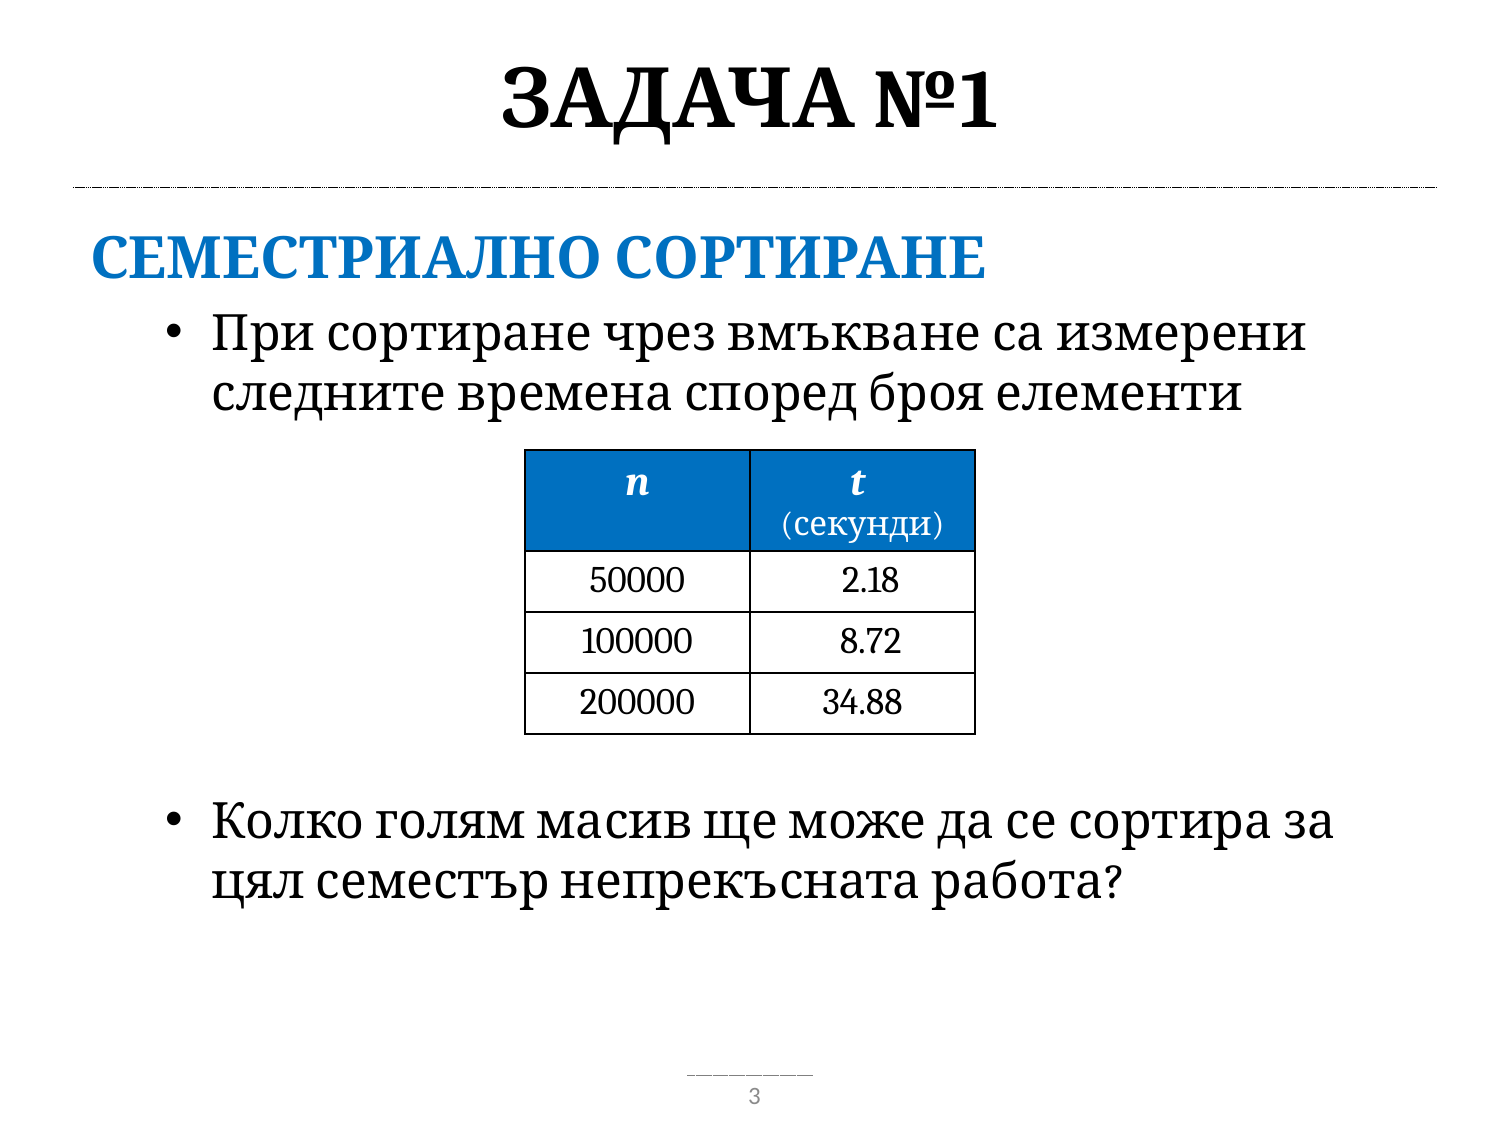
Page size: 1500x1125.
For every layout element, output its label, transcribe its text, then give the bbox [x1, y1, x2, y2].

slide_number 3 [579, 1065, 930, 1125]
table_cell 200000 [526, 674, 749, 733]
table_cell 100000 [526, 613, 749, 672]
table_header t (секунди) [751, 451, 974, 550]
table_cell 50000 [526, 552, 749, 611]
table_cell 2.18 [751, 552, 974, 611]
table_cell 8.72 [751, 613, 974, 672]
table_cell 34.88 [751, 674, 974, 733]
title Задача №1 [0, 0, 1500, 188]
table_header n [526, 451, 749, 550]
